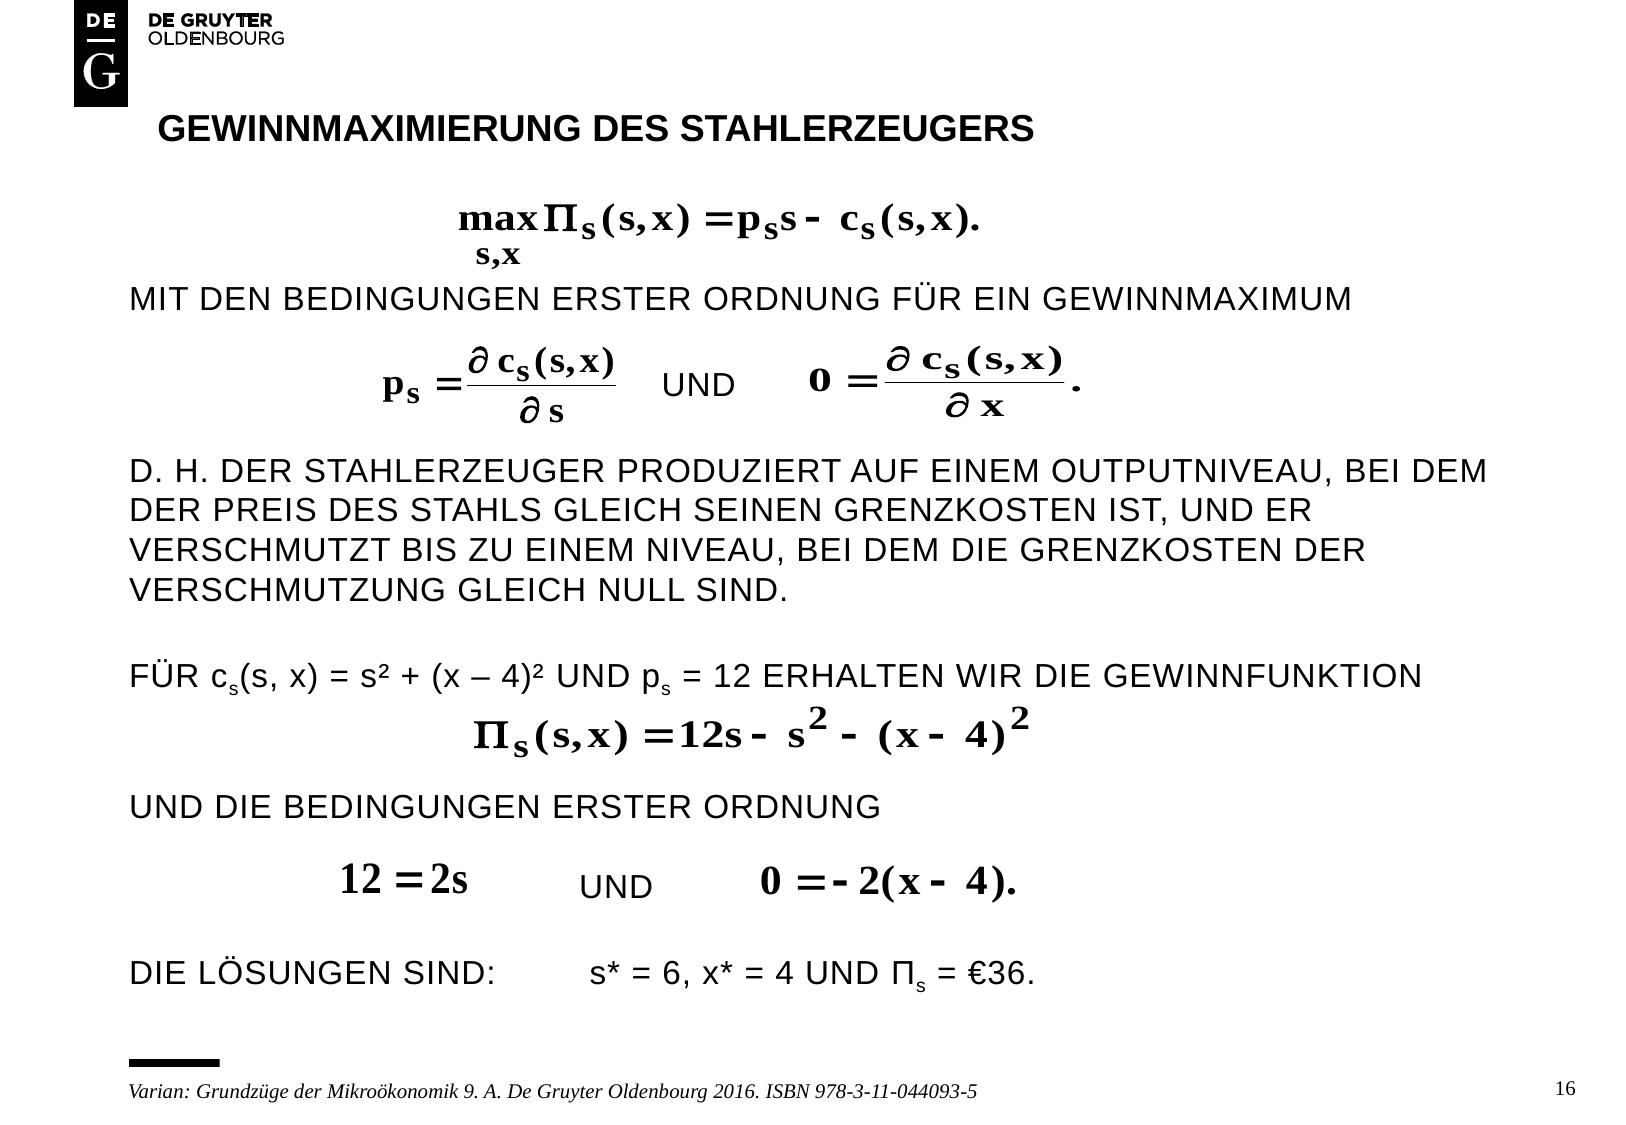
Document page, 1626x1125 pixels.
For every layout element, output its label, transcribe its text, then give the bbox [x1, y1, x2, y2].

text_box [338, 860, 470, 896]
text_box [382, 340, 618, 433]
title Gewinnmaximierung des stahlerzeugers [157, 104, 1584, 161]
slide_number 16 [1554, 1074, 1614, 1104]
list Mit den Bedingungen erster Ordnung für ein gewinnmaximum und d. h. der stahlerzeuger produziert AUF einem Outputniveau, bei dem der preis des Stahls gleich seinen grenzkosten ist, und er verschmutzt bis zu einem Niveau, bei dem die grenzkosten der verschmutzung gleich null sind. Für cs(s, x) = s² + (x – 4)² und ps = 12 ERHALTEN WIR DIE GEWINNFUNKTION UND DIE BEDINGUNGEN ERSTER ORDNUNG UND DIE LÖSUNGEN SIND: s* = 6, x* = 4 UND Πs = €36. [129, 156, 1556, 1018]
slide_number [128, 1077, 1539, 1108]
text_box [471, 699, 1031, 759]
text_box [456, 197, 981, 272]
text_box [758, 864, 1018, 905]
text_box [806, 340, 1083, 427]
